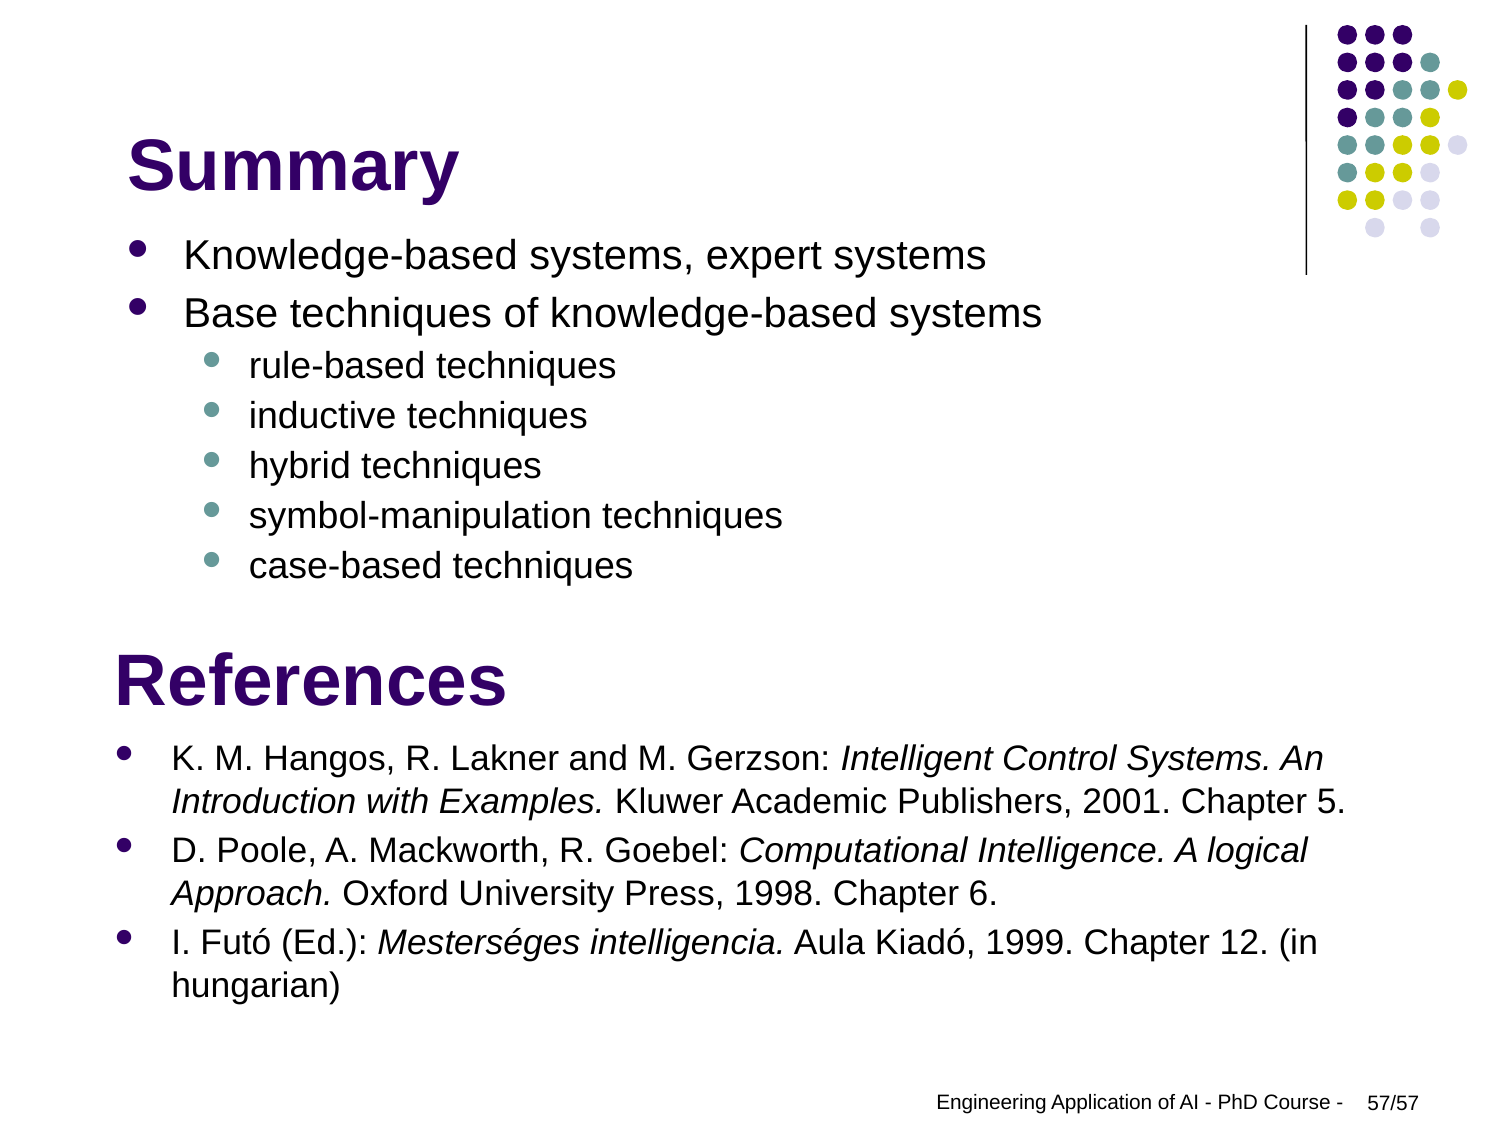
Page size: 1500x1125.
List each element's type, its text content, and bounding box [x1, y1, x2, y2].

text_box References [100, 597, 1338, 728]
text_box Summary [112, 0, 1350, 213]
slide_number 57/57 [1352, 1082, 1448, 1125]
text_box Knowledge-based systems, expert systems Base techniques of knowledge-based systems rule-based techniques inductive techniques hybrid techniques symbol-manipulation techniques case-based techniques [112, 220, 1463, 492]
text_box K. M. Hangos, R. Lakner and M. Gerzson: Intelligent Control Systems. An Introduction with Examples. Kluwer Academic Publishers, 2001. Chapter 5. D. Poole, A. Mackworth, R. Goebel: Computational Intelligence. A logical Approach. Oxford University Press, 1998. Chapter 6. I. Futó (Ed.): Mesterséges intelligencia. Aula Kiadó, 1999. Chapter 12. (in hungarian) [100, 727, 1451, 1047]
footer Engineering Application of AI - PhD Course - [855, 1080, 1365, 1125]
